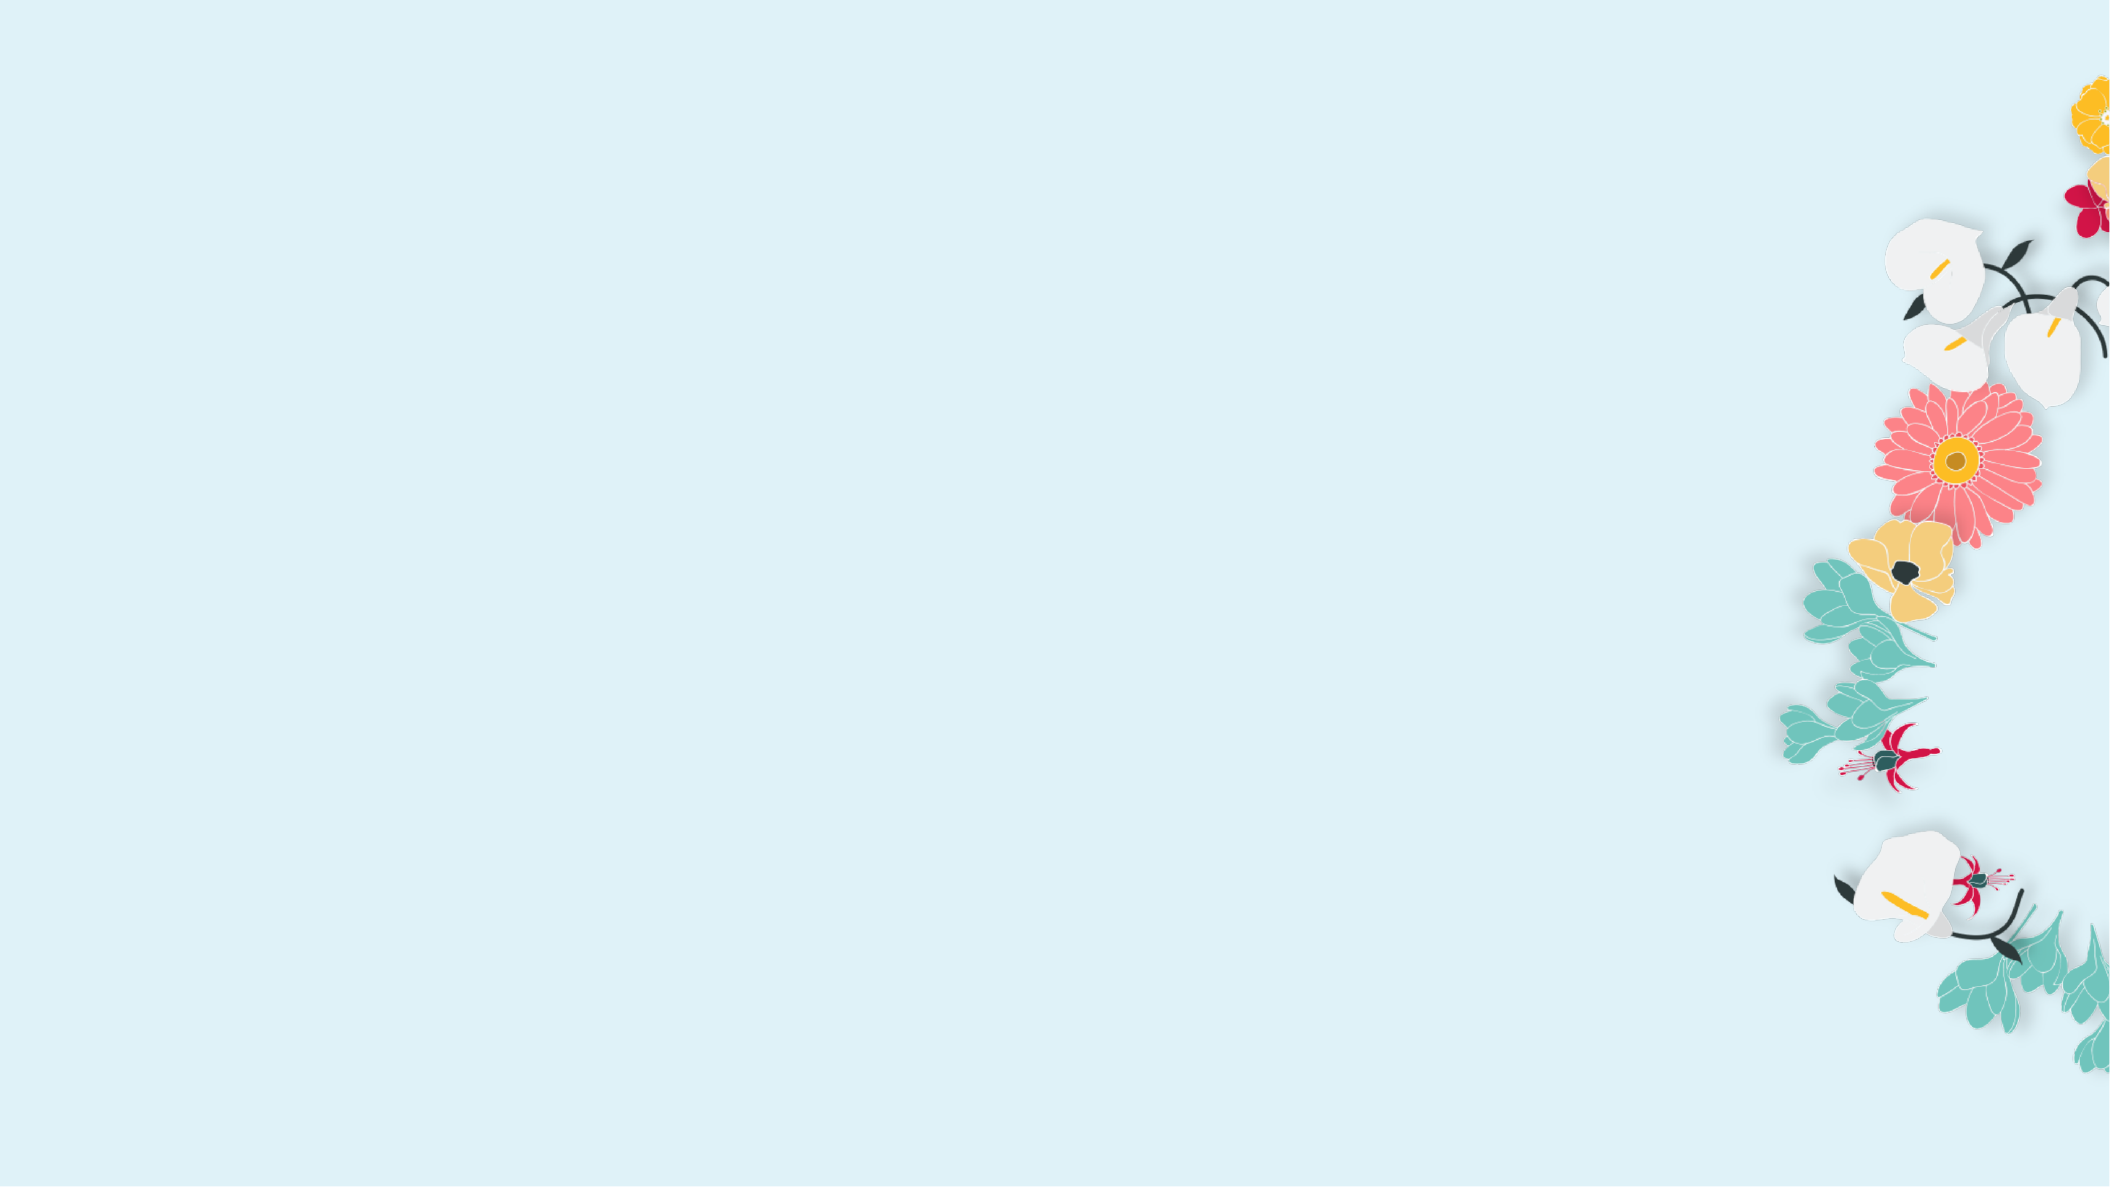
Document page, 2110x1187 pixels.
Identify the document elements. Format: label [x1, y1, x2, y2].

picture [1486, 63, 2110, 1104]
